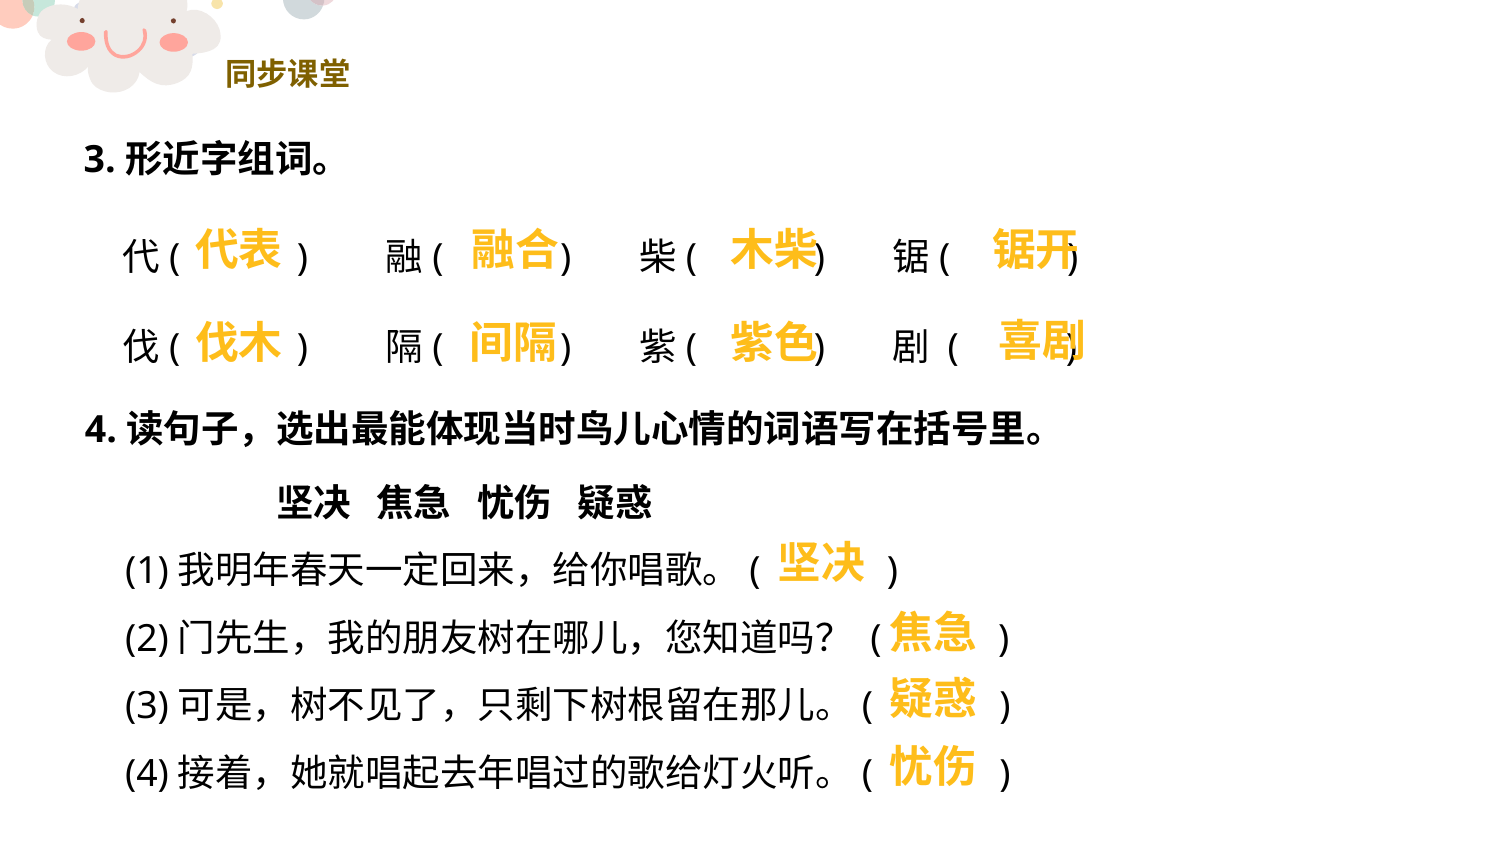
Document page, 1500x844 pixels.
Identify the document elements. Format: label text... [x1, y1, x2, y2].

text_box 木柴 [719, 215, 830, 280]
text_box 紫色 [719, 309, 830, 373]
text_box 疑惑 [878, 665, 989, 729]
text_box 锯开 [980, 215, 1091, 280]
text_box 坚决 焦急 忧伤 疑惑 (1)我明年春天一定回来，给你唱歌。( ) (2)门先生，我的朋友树在哪儿，您知道吗？ ( ) (3)可是，树不见了，只剩下树根留在那儿。( ) (4)接着，她就唱起去年唱过的歌给灯火听。( ) [61, 450, 1315, 800]
text_box 间隔 [458, 309, 569, 373]
text_box 代( ) 融( ) 柴( ) 锯( ) 伐( ) 隔( ) 紫( ) 剧 ( ) [111, 182, 1220, 374]
text_box 融合 [460, 215, 571, 280]
text_box 喜剧 [987, 307, 1098, 372]
text_box 3.形近字组词。 [53, 129, 362, 186]
text_box 4.读句子，选出最能体现当时鸟儿心情的词语写在括号里。 [73, 399, 1076, 450]
text_box 焦急 [878, 599, 989, 663]
picture [0, 0, 342, 98]
text_box 忧伤 [878, 732, 989, 797]
text_box 伐木 [183, 309, 294, 373]
text_box 坚决 [766, 529, 877, 593]
text_box 同步课堂 [342, 48, 506, 98]
text_box 代表 [183, 215, 294, 280]
